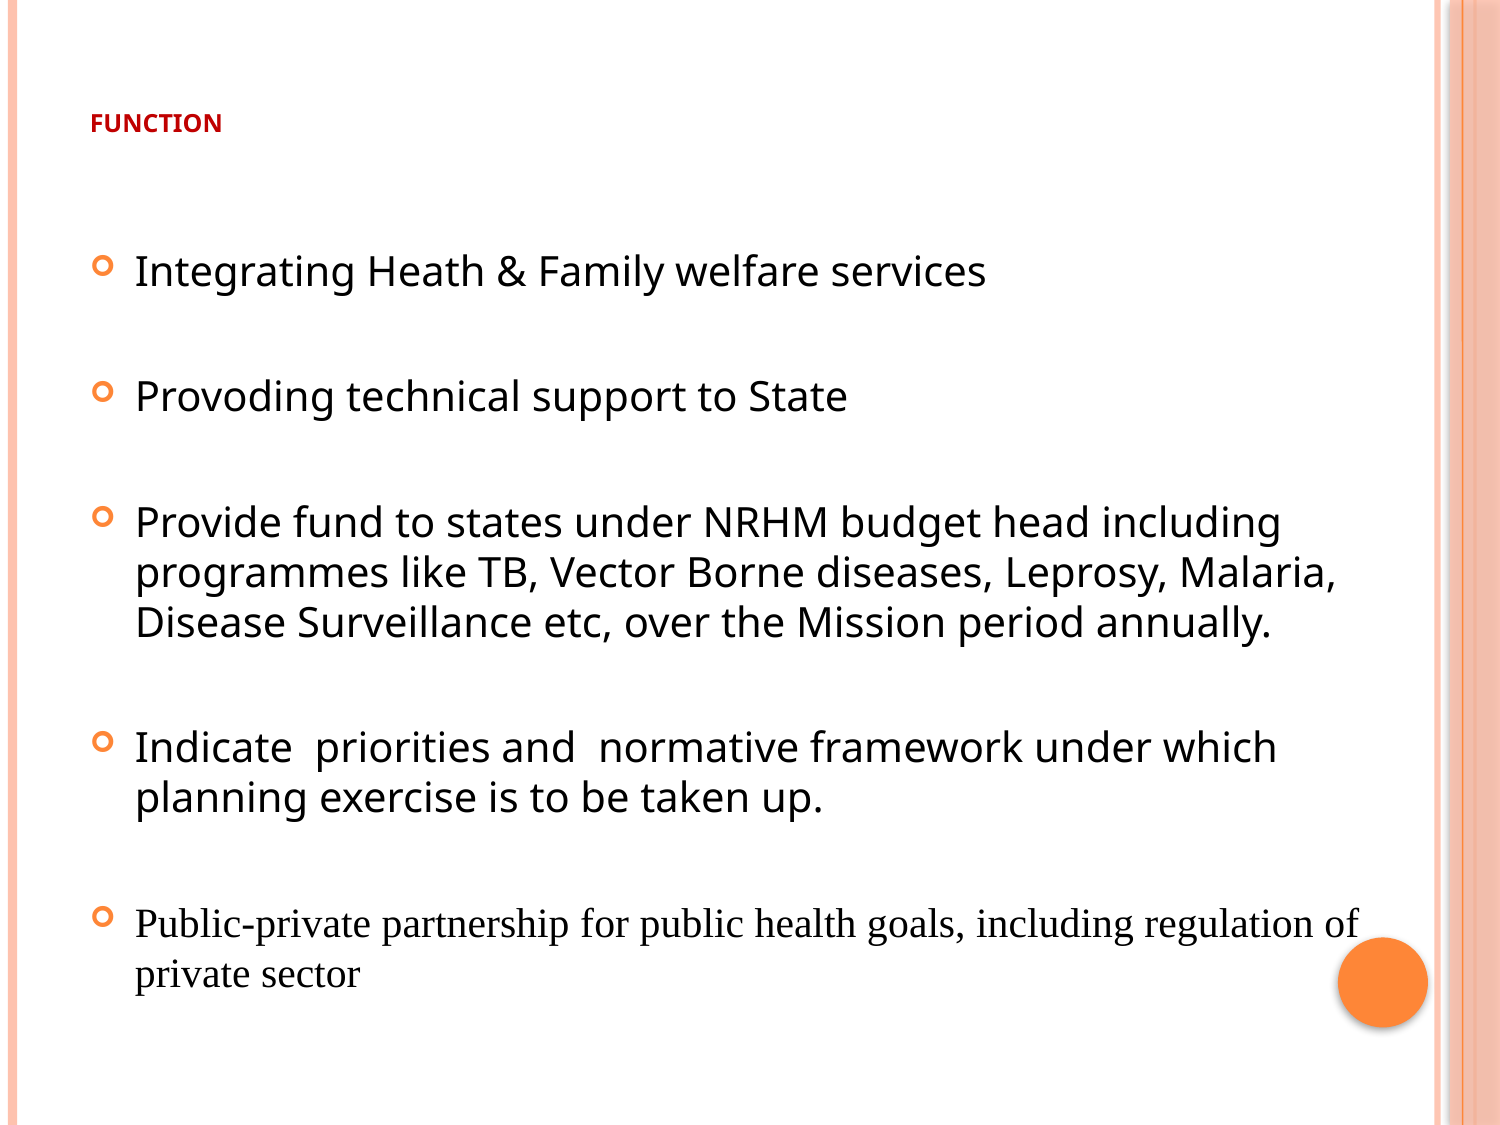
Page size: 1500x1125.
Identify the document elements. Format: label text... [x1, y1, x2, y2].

list Integrating Heath & Family welfare services Provoding technical support to State Provide fund to states under NRHM budget head including programmes like TB, Vector Borne diseases, Leprosy, Malaria, Disease Surveillance etc, over the Mission period annually. Indicate priorities and normative framework under which planning exercise is to be taken up. Public-private partnership for public health goals, including regulation of private sector [75, 174, 1425, 1005]
title Function [75, 99, 1300, 145]
